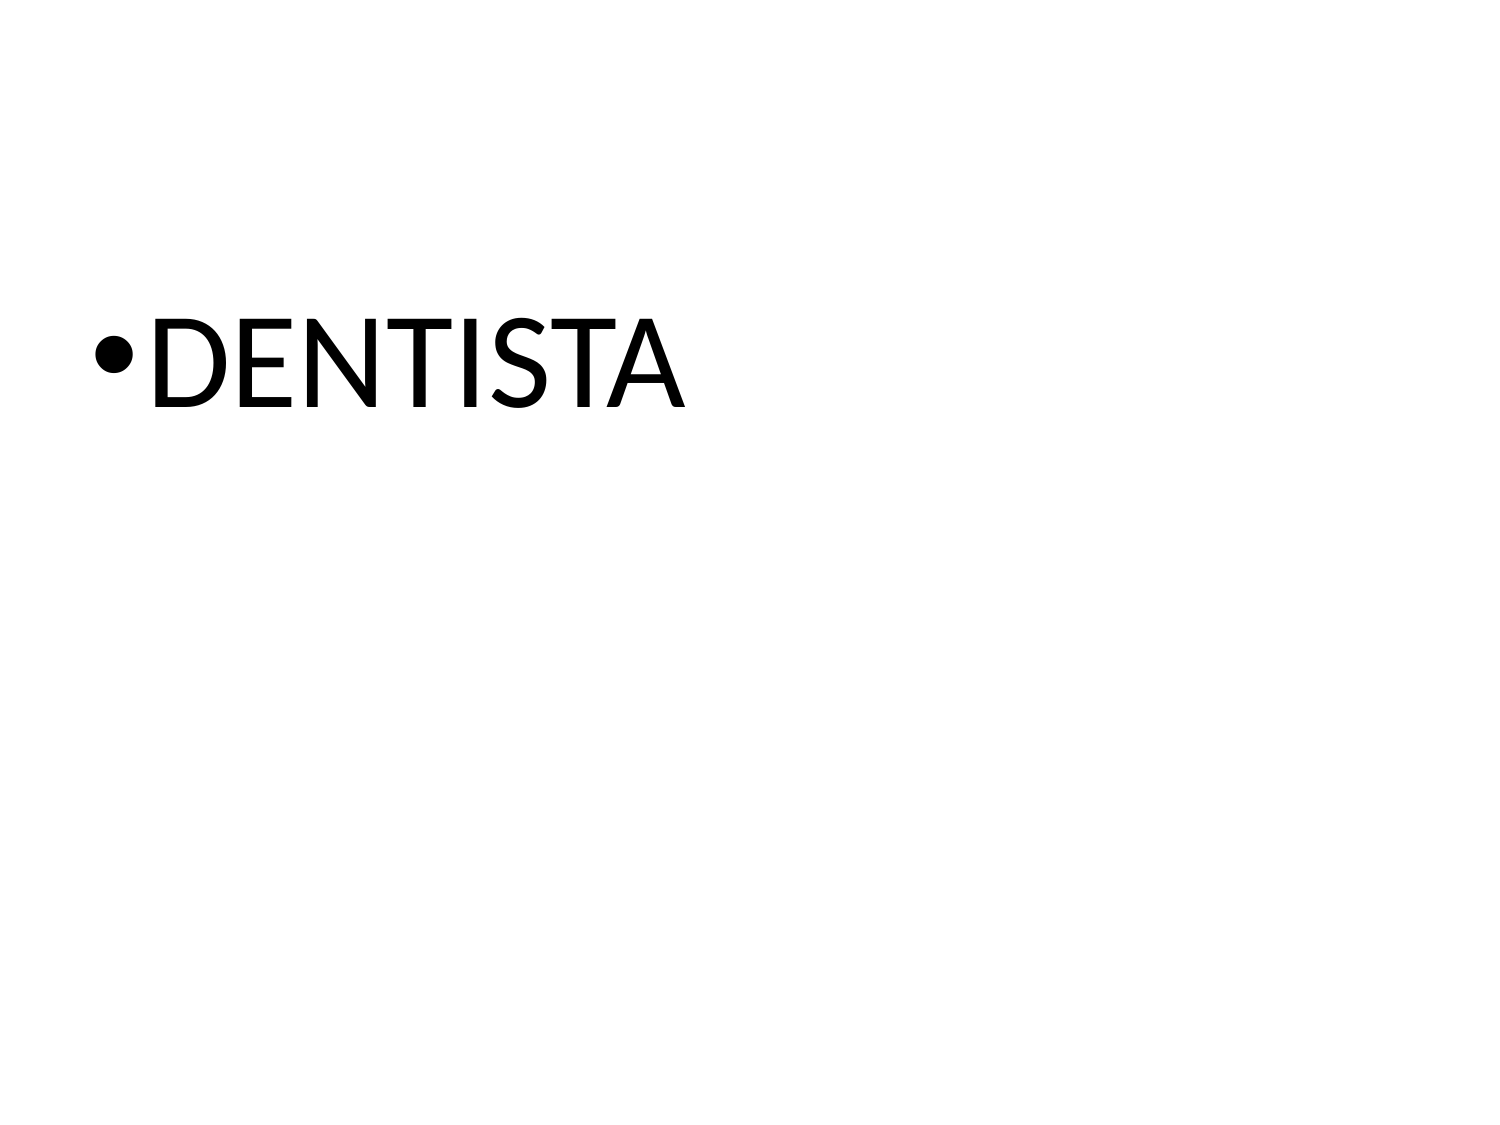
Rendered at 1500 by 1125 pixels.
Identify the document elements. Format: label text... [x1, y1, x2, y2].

list DENTISTA [75, 262, 1425, 1005]
